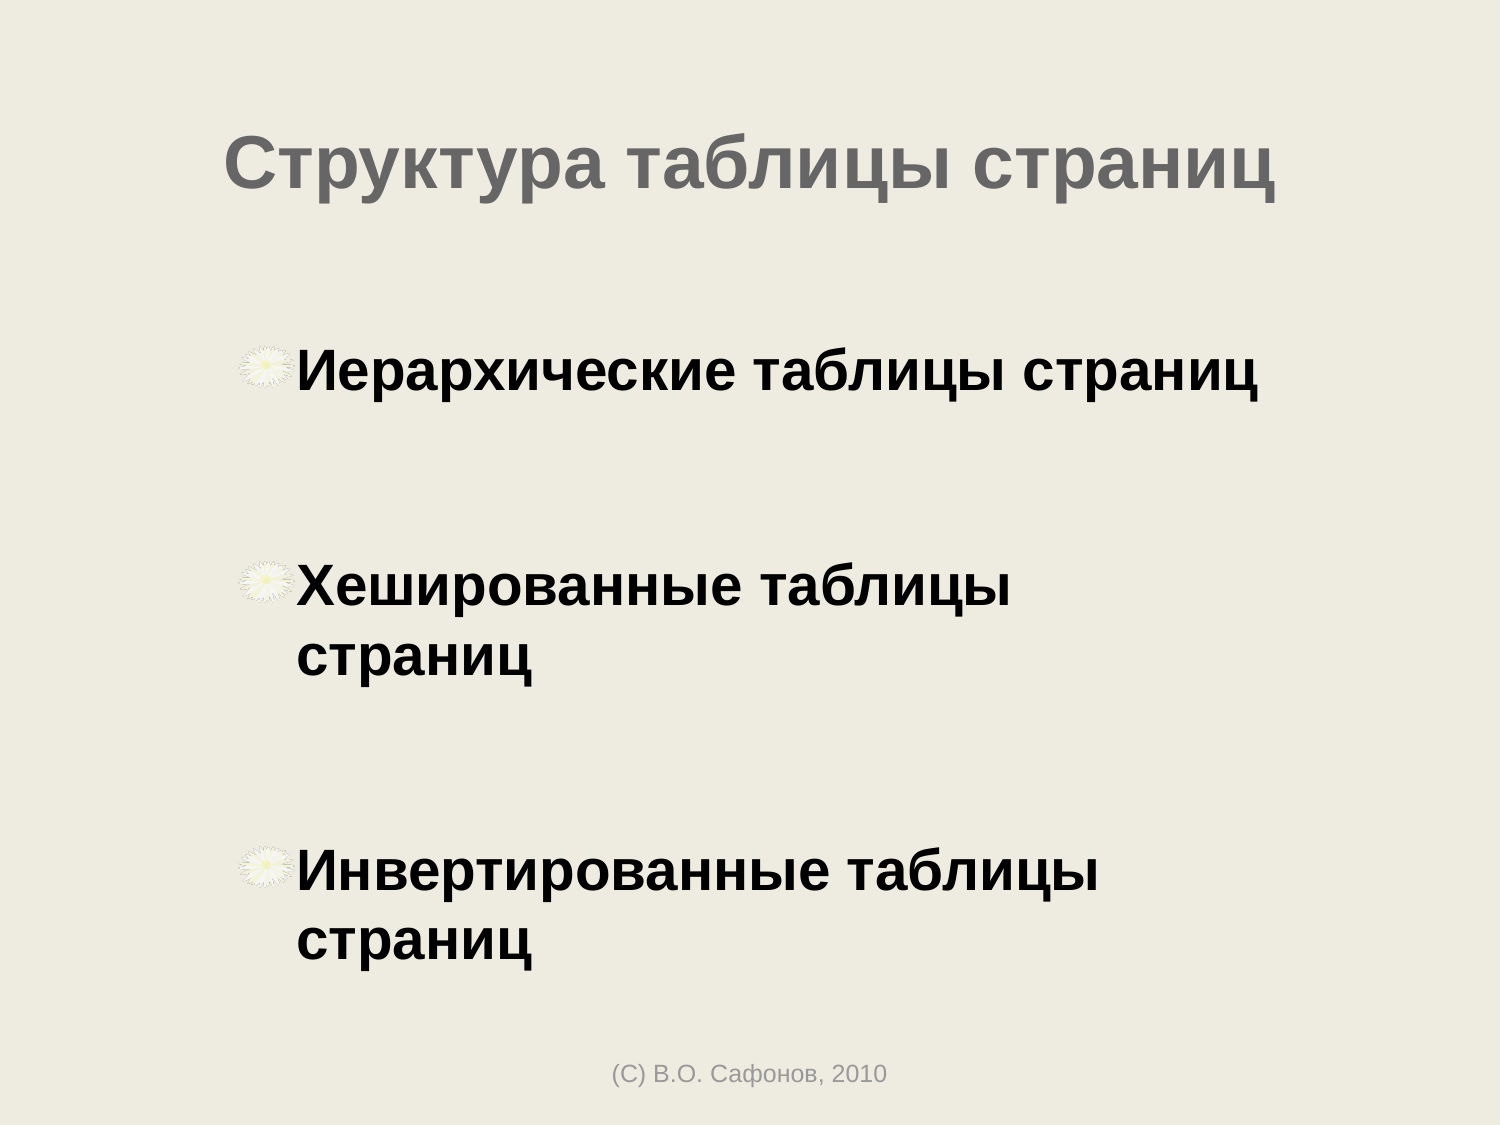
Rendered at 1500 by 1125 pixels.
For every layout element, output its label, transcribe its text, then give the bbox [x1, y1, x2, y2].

title Структура таблицы страниц [74, 49, 1426, 268]
footer (C) В.О. Сафонов, 2010 [512, 1042, 988, 1103]
picture [238, 346, 295, 388]
picture [238, 561, 295, 603]
list Иерархические таблицы страниц Хешированные таблицы страниц Инвертированные таблицы страниц [223, 324, 1276, 1005]
picture [238, 846, 295, 888]
